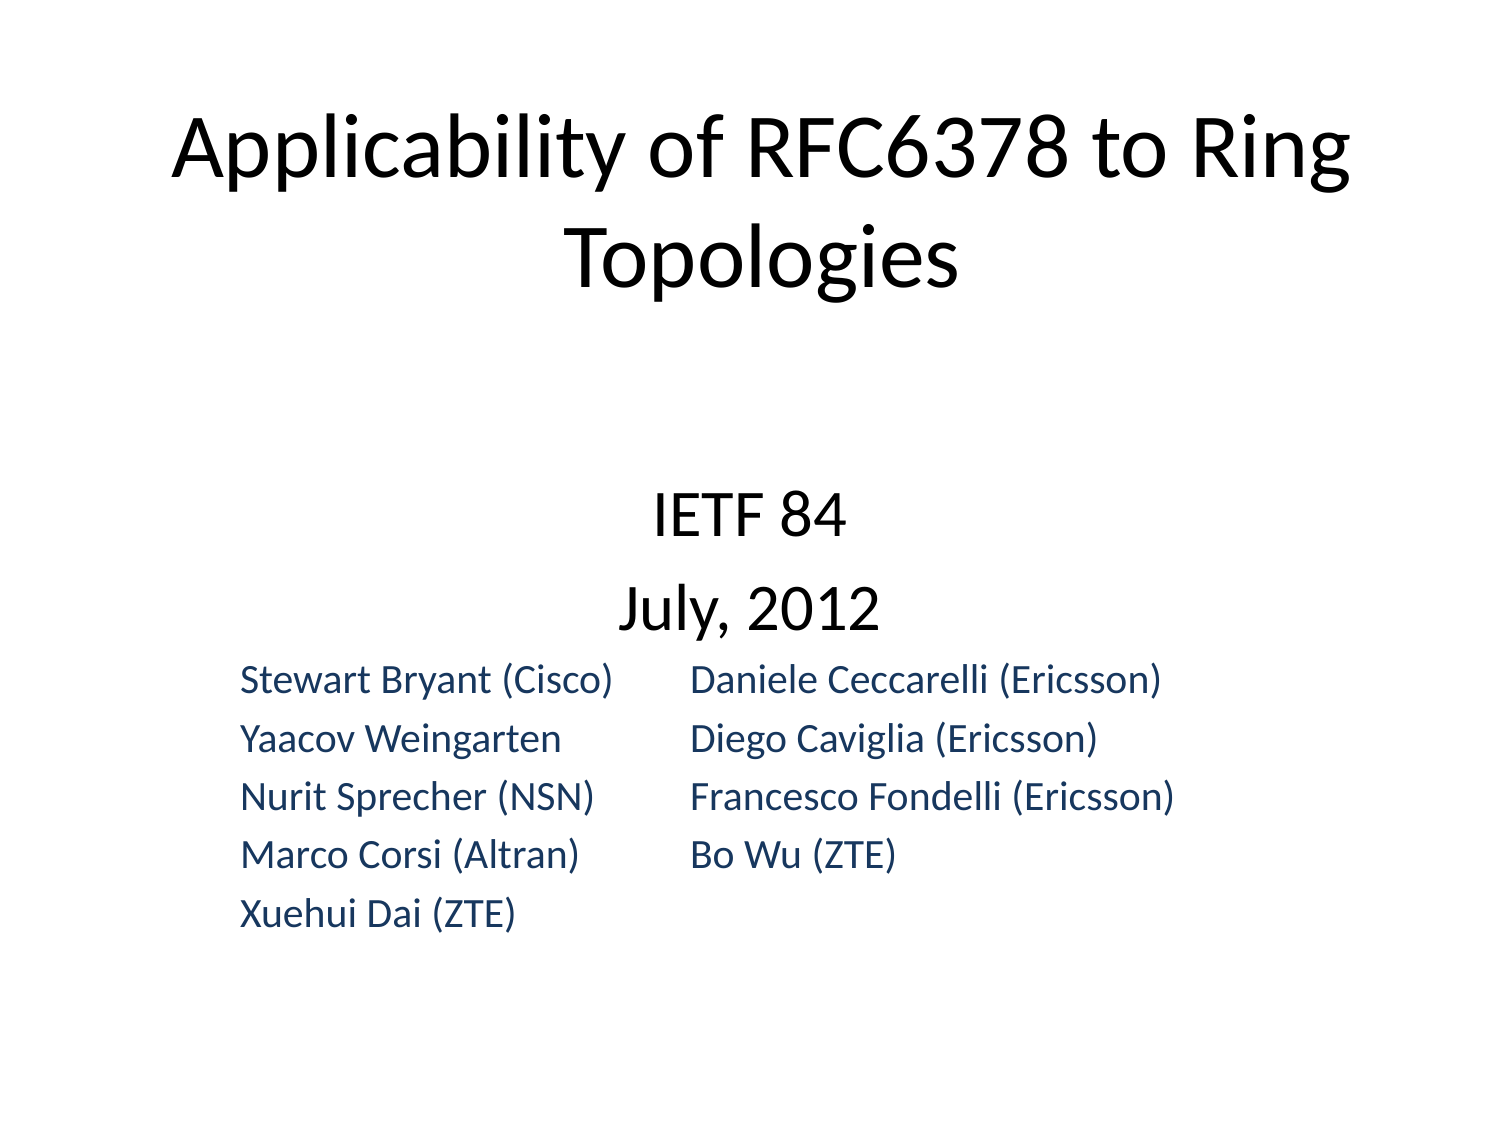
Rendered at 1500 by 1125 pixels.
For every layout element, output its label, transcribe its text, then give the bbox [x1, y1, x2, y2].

title Applicability of RFC6378 to Ring Topologies [125, 75, 1400, 317]
subtitle IETF 84 July, 2012 Stewart Bryant (Cisco) Daniele Ceccarelli (Ericsson) Yaacov Weingarten Diego Caviglia (Ericsson) Nurit Sprecher (NSN) Francesco Fondelli (Ericsson) Marco Corsi (Altran) Bo Wu (ZTE) Xuehui Dai (ZTE) [225, 462, 1275, 975]
